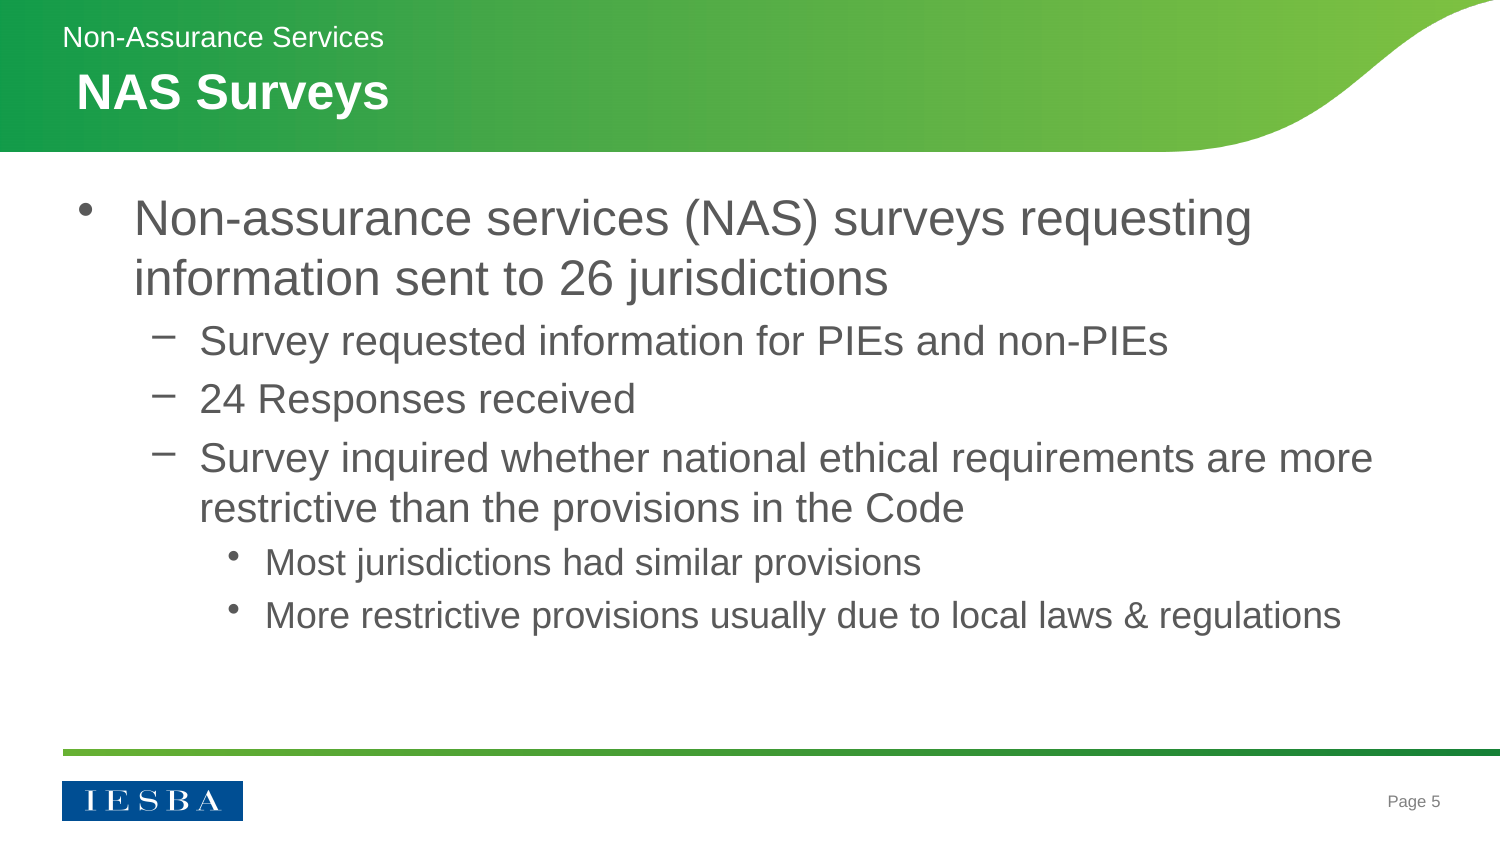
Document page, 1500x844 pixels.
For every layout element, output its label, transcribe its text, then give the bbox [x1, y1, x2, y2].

title NAS Surveys [62, 56, 1300, 122]
picture [0, 0, 1497, 152]
picture [62, 781, 243, 821]
list Non-assurance services (NAS) surveys requesting information sent to 26 jurisdictions Survey requested information for PIEs and non-PIEs 24 Responses received Survey inquired whether national ethical requirements are more restrictive than the provisions in the Code Most jurisdictions had similar provisions More restrictive provisions usually due to local laws & regulations [62, 178, 1450, 685]
subtitle Non-Assurance Services [62, 18, 500, 47]
